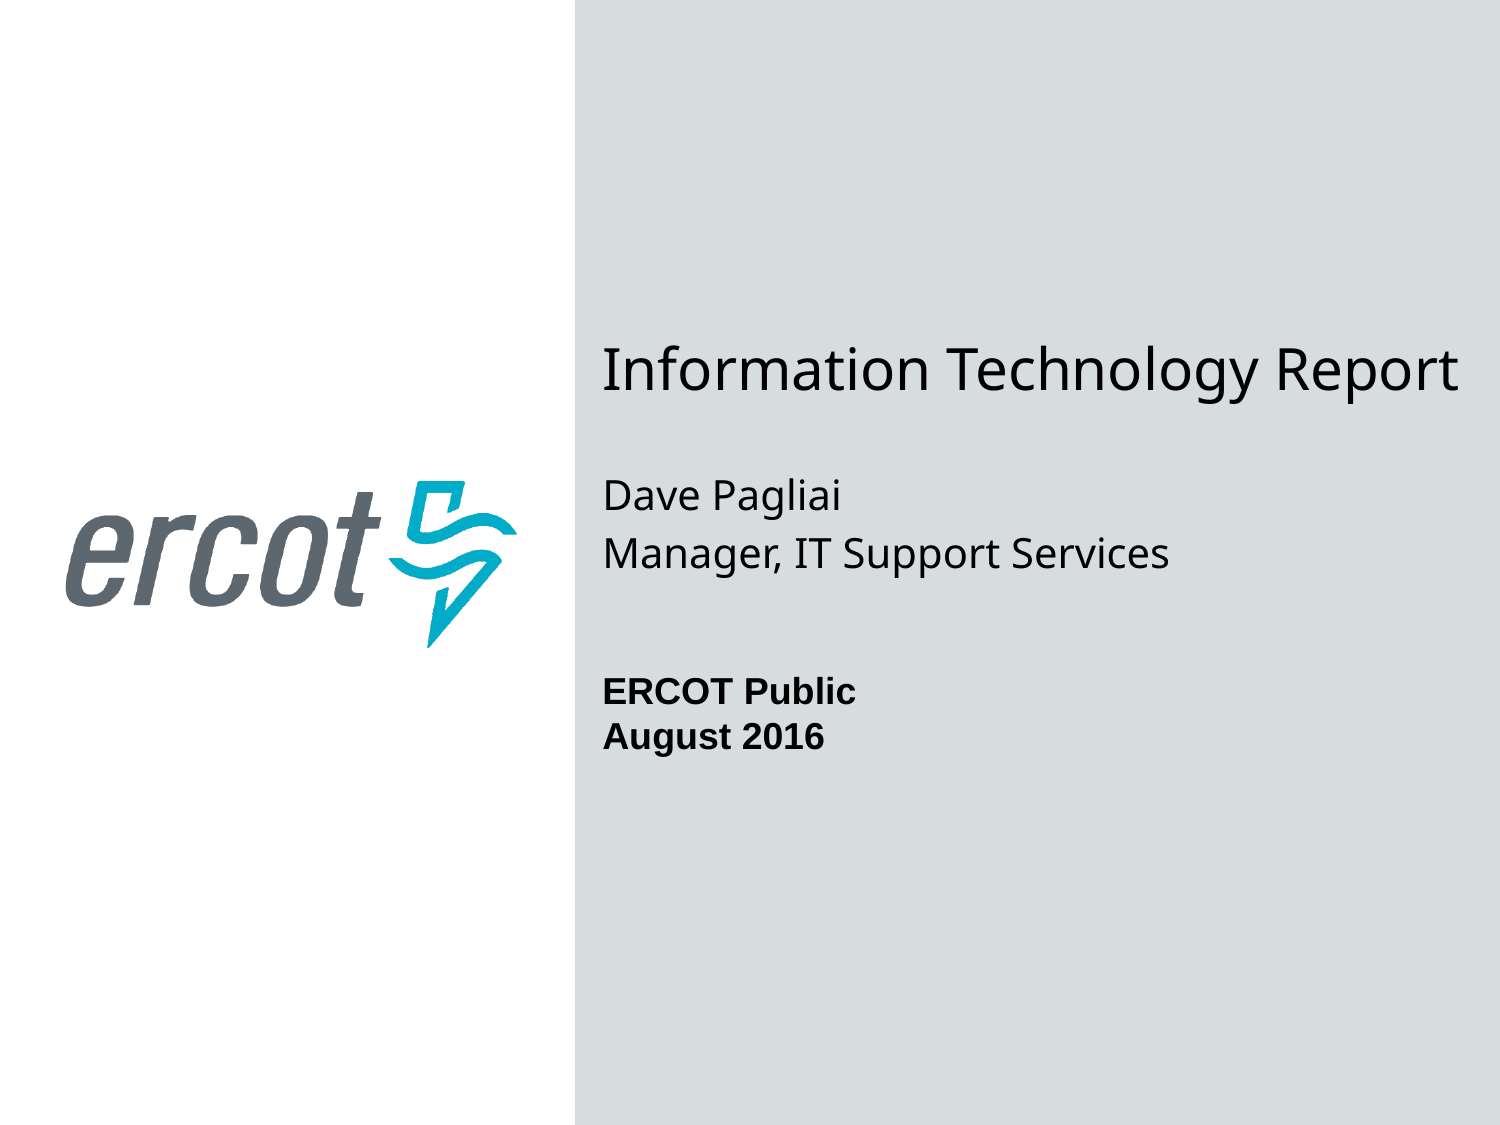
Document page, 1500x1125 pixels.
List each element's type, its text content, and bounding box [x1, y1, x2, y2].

text_box Information Technology Report Dave Pagliai Manager, IT Support Services ERCOT Public August 2016 [587, 324, 1500, 765]
picture [56, 471, 525, 654]
